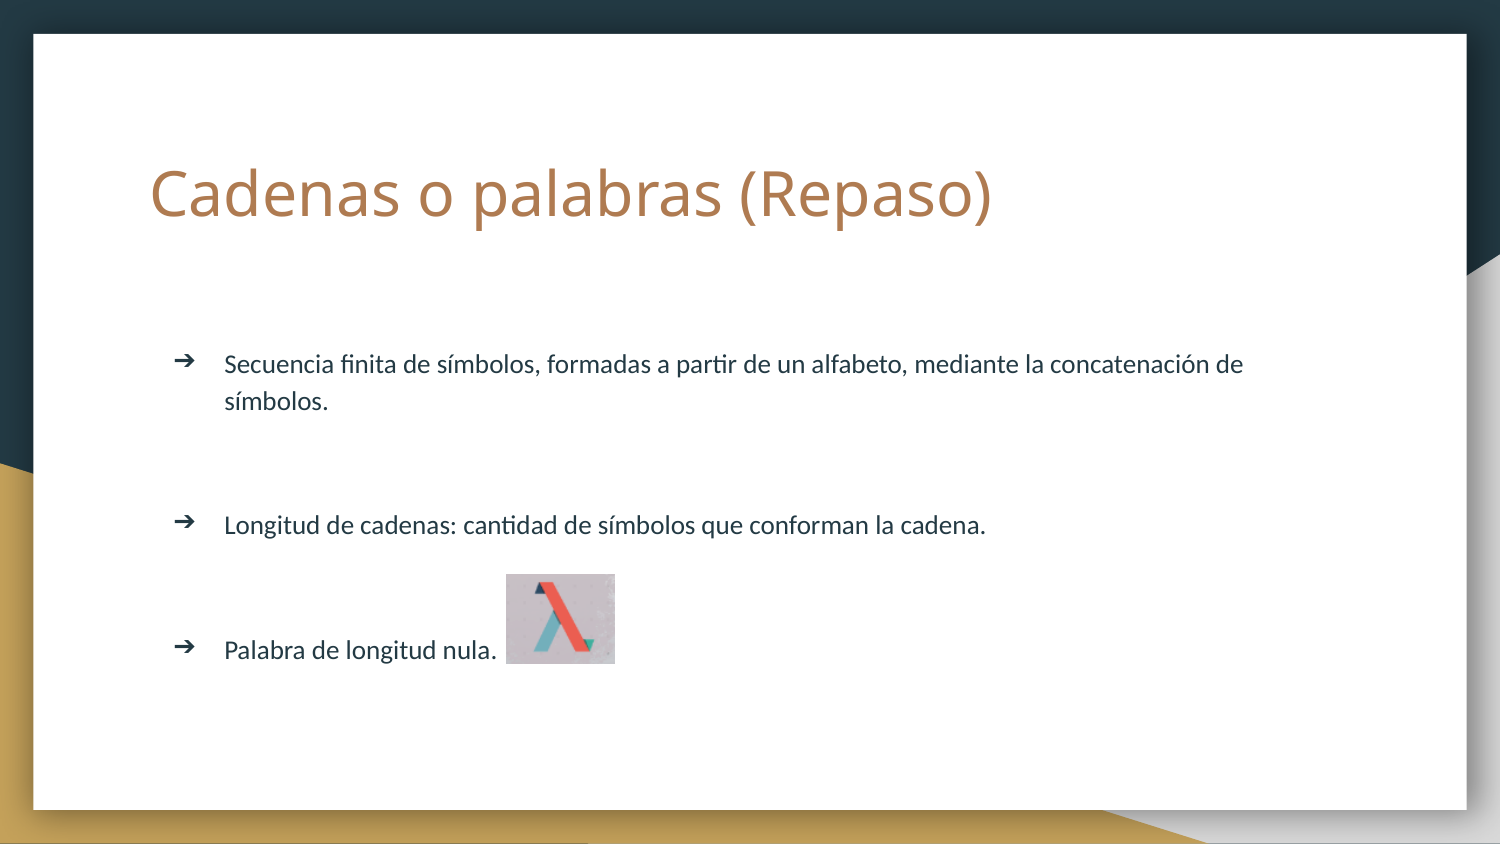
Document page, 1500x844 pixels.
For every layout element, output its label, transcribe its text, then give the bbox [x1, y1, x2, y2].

title Cadenas o palabras (Repaso) [134, 138, 1366, 296]
picture [505, 574, 615, 664]
list Secuencia finita de símbolos, formadas a partir de un alfabeto, mediante la concatenación de símbolos. Longitud de cadenas: cantidad de símbolos que conforman la cadena. Palabra de longitud nula. [134, 326, 1366, 729]
